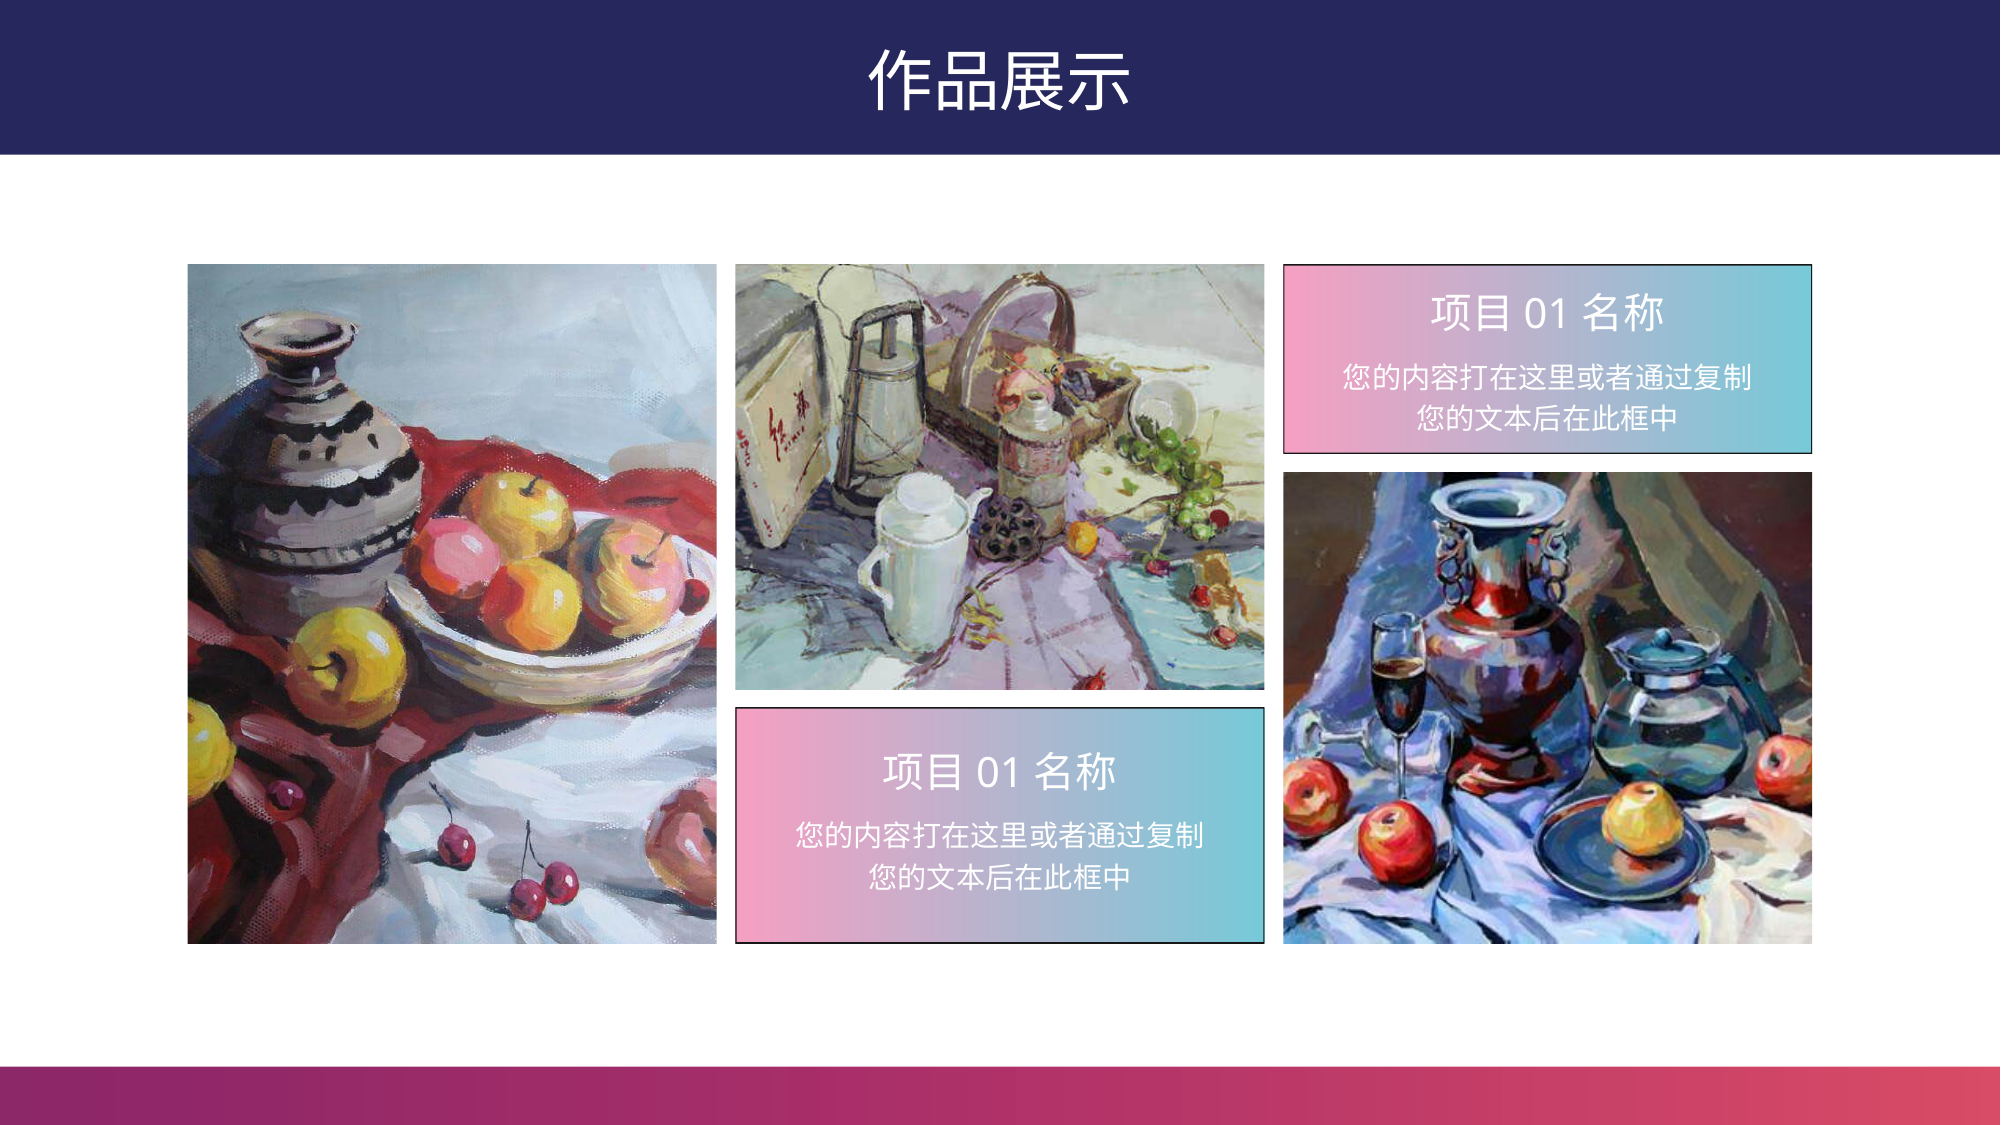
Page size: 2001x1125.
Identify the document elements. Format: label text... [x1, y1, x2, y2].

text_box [1316, 279, 1779, 445]
picture [735, 264, 1265, 690]
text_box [768, 738, 1231, 904]
picture [0, 1067, 2000, 1125]
picture [1283, 472, 1813, 944]
text_box 作品展示 [407, 31, 1593, 126]
picture [0, 0, 2000, 154]
picture [187, 264, 717, 944]
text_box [735, 264, 1813, 944]
